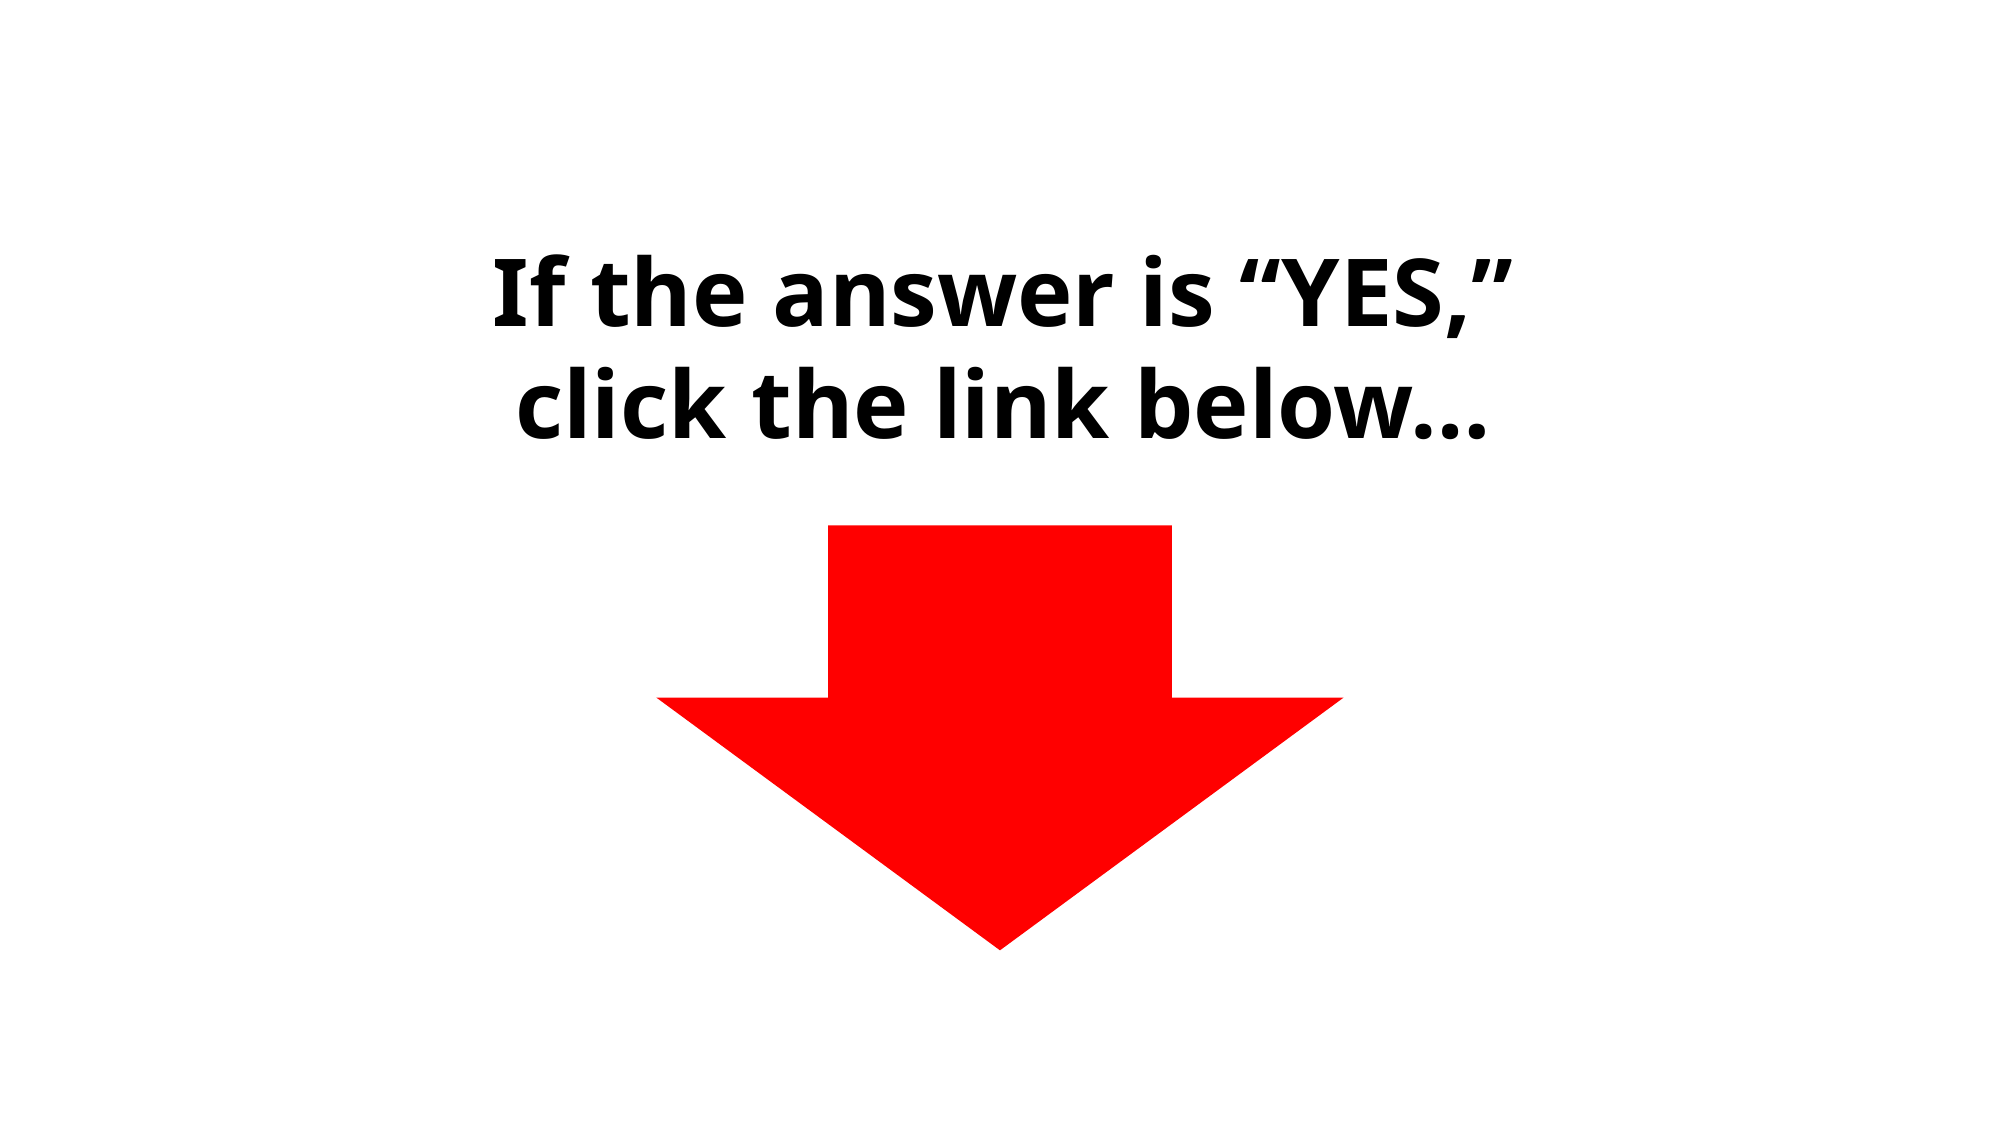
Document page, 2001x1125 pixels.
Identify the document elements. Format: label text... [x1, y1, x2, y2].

text_box If the answer is “YES,” click the link below… [450, 224, 1557, 465]
text_box [654, 523, 1346, 953]
